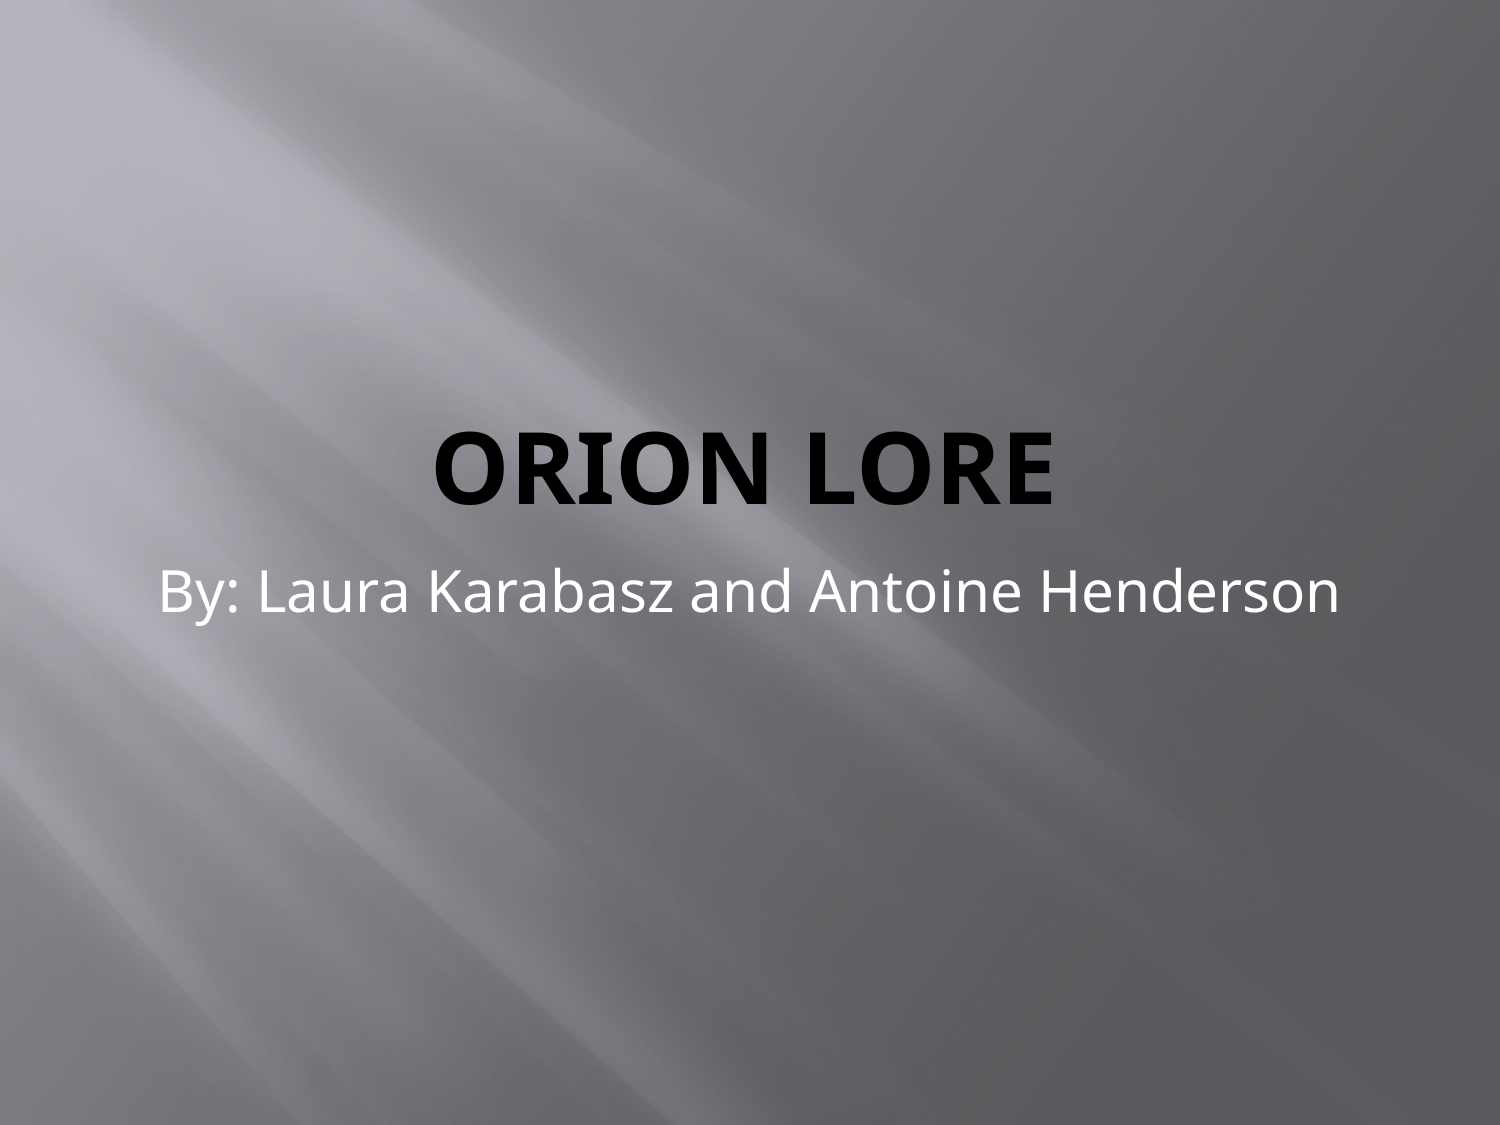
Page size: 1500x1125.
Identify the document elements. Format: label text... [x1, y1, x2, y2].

title Orion Lore [69, 224, 1420, 525]
subtitle By: Laura Karabasz and Antoine Henderson [112, 546, 1388, 834]
